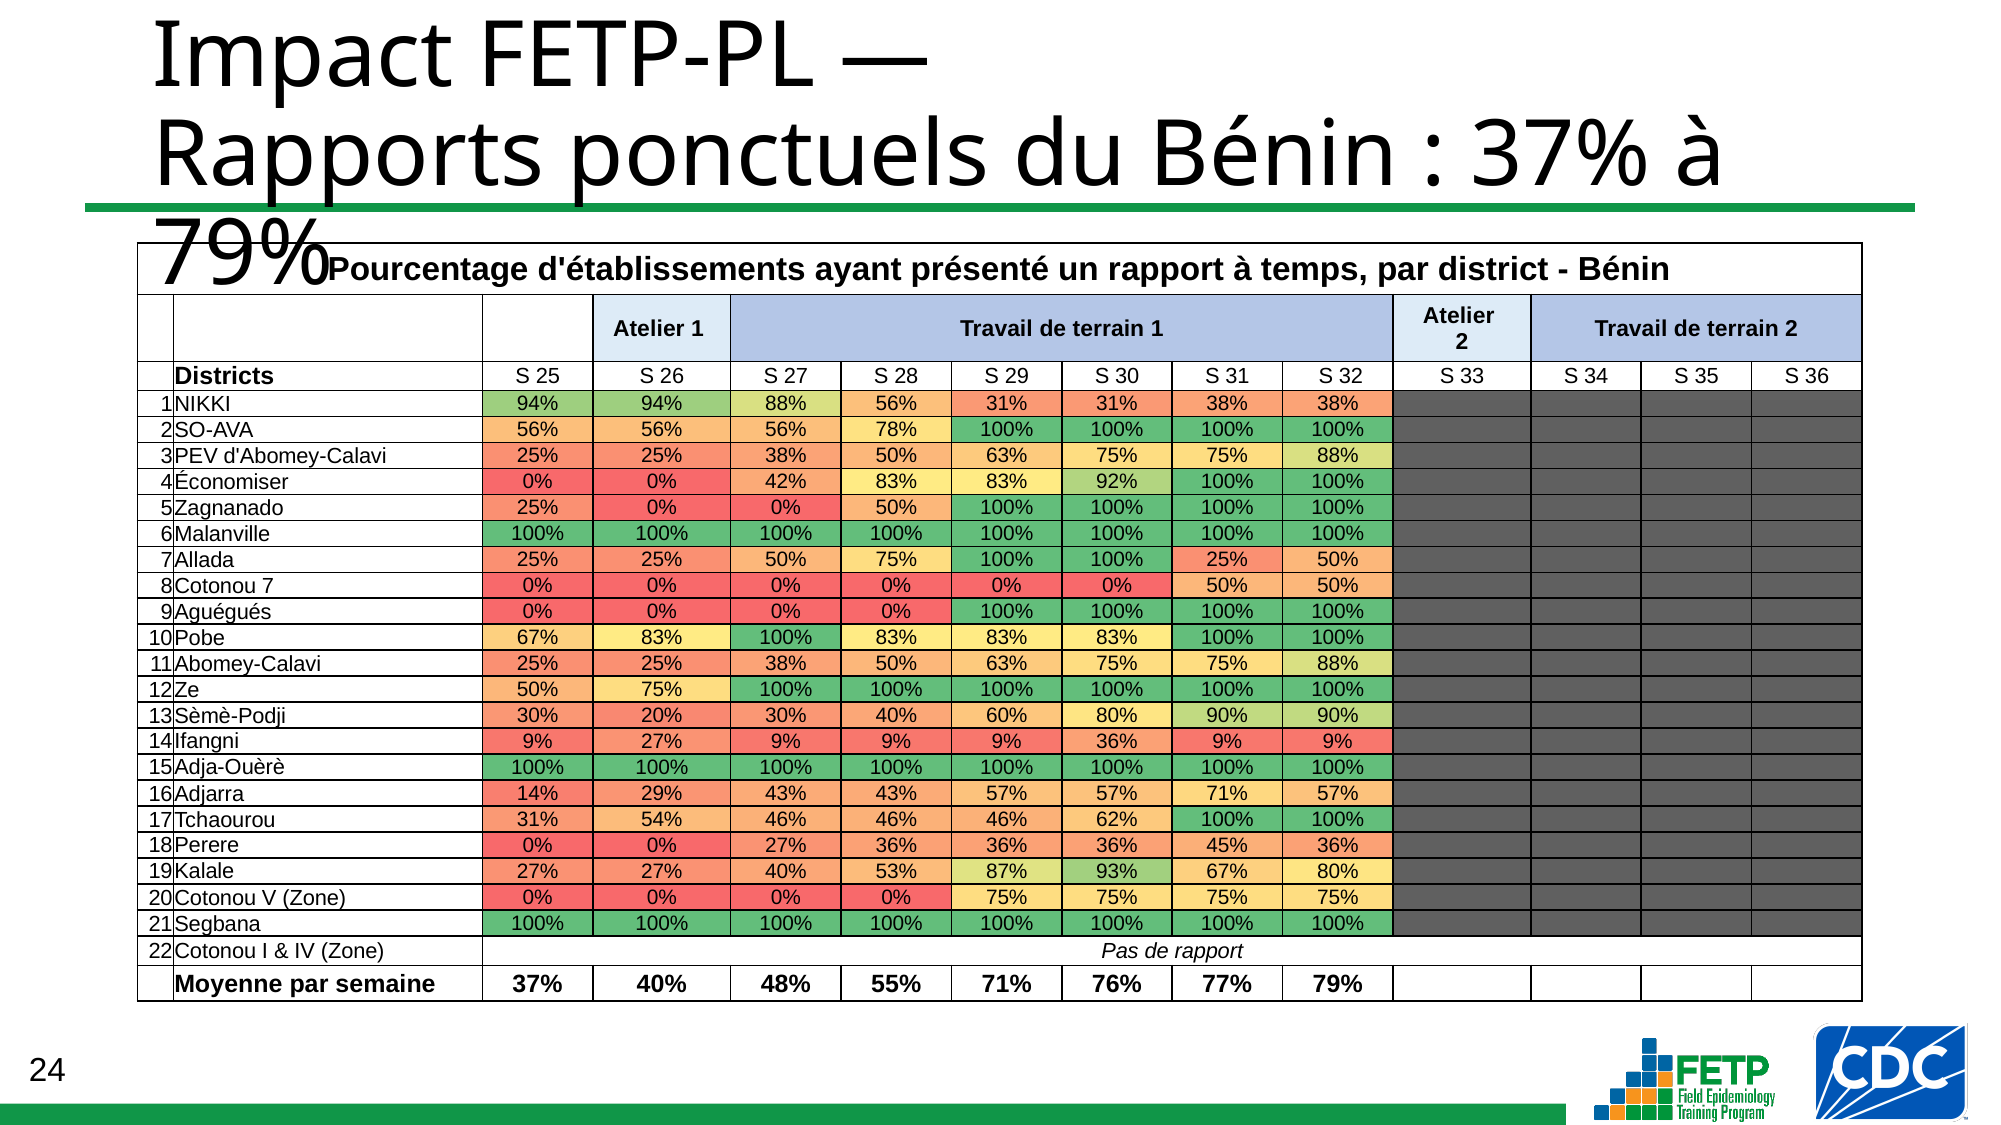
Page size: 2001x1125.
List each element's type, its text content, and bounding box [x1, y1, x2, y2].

table_cell Aguégués [174, 599, 482, 623]
table_cell [1532, 859, 1640, 883]
table_cell 100% [1173, 807, 1282, 831]
table_cell 13 [138, 703, 173, 727]
table_cell [1394, 911, 1530, 935]
table_cell [1752, 677, 1861, 701]
table_cell [1642, 443, 1751, 468]
table_cell [1394, 521, 1530, 546]
table_cell 54% [594, 807, 730, 831]
table_cell S 31 [1173, 362, 1282, 390]
table_cell PEV d'Abomey-Calavi [174, 443, 482, 468]
table_cell 9% [483, 729, 592, 753]
table_cell 100% [1283, 625, 1392, 649]
table_cell 100% [1173, 521, 1282, 546]
table_cell 55% [842, 966, 951, 1000]
table_cell [1532, 573, 1640, 597]
table_cell [1394, 833, 1530, 857]
table_cell 100% [952, 417, 1061, 442]
table_cell 25% [483, 547, 592, 572]
table_cell 11 [138, 651, 173, 675]
table_cell [1752, 807, 1861, 831]
table_cell 100% [731, 625, 840, 649]
table_cell [1752, 966, 1861, 1000]
table_cell 75% [1173, 443, 1282, 468]
table_cell [1752, 755, 1861, 779]
table_cell 92% [1063, 469, 1171, 494]
table_cell 5 [138, 495, 173, 520]
table_cell 100% [1283, 495, 1392, 520]
table_cell Ifangni [174, 729, 482, 753]
table_cell 9% [731, 729, 840, 753]
table_cell 2 [138, 417, 173, 442]
table_cell [1532, 495, 1640, 520]
table_cell 75% [1173, 651, 1282, 675]
table_cell [1394, 547, 1530, 572]
table_cell 25% [594, 651, 730, 675]
table_cell 31% [1063, 391, 1171, 416]
table_cell 9% [1173, 729, 1282, 753]
table_cell 100% [952, 495, 1061, 520]
table_cell 20% [594, 703, 730, 727]
table_cell 100% [1283, 469, 1392, 494]
table_cell S 26 [594, 362, 730, 390]
table_cell [1752, 417, 1861, 442]
table_cell [1642, 755, 1751, 779]
table_cell 60% [952, 703, 1061, 727]
table_cell Pobe [174, 625, 482, 649]
table_cell Abomey-Calavi [174, 651, 482, 675]
table_cell 0% [731, 495, 840, 520]
table_cell 27% [594, 859, 730, 883]
table_cell 0% [731, 573, 840, 597]
table_cell [1532, 625, 1640, 649]
table_cell 0% [483, 599, 592, 623]
table_cell 100% [1063, 547, 1171, 572]
table_cell 15 [138, 755, 173, 779]
table_cell [1394, 755, 1530, 779]
table_cell Cotonou I & IV (Zone) [174, 937, 482, 965]
table_cell 9% [1283, 729, 1392, 753]
table_cell [1394, 651, 1530, 675]
table_cell Cotonou V (Zone) [174, 885, 482, 909]
table_cell 100% [1283, 755, 1392, 779]
table_cell 100% [1283, 911, 1392, 935]
table_cell Adjarra [174, 781, 482, 805]
table_cell 9% [842, 729, 951, 753]
table_cell 50% [1283, 547, 1392, 572]
table_cell 100% [1283, 807, 1392, 831]
table_cell 38% [1283, 391, 1392, 416]
table_cell 50% [731, 547, 840, 572]
table_cell [1394, 885, 1530, 909]
table_cell [1752, 703, 1861, 727]
table_cell [1532, 911, 1640, 935]
table_cell [1642, 807, 1751, 831]
table_cell [1532, 807, 1640, 831]
table_cell 79% [1283, 966, 1392, 1000]
table_cell 88% [1283, 443, 1392, 468]
picture [1594, 1038, 1775, 1122]
table_cell Atelier 2 [1394, 295, 1530, 361]
table_cell 0% [842, 573, 951, 597]
table_cell [1394, 599, 1530, 623]
table_cell [1532, 781, 1640, 805]
table_cell [1394, 573, 1530, 597]
table_cell 38% [731, 651, 840, 675]
table_cell S 33 [1394, 362, 1530, 390]
picture [1813, 1023, 1968, 1122]
table_cell [1642, 911, 1751, 935]
table_cell Travail de terrain 1 [731, 295, 1392, 361]
table_cell 100% [952, 599, 1061, 623]
table_cell 83% [952, 469, 1061, 494]
table_cell [1532, 966, 1640, 1000]
table_cell 100% [842, 755, 951, 779]
table_cell [1394, 859, 1530, 883]
table_cell [1532, 729, 1640, 753]
table_cell 31% [483, 807, 592, 831]
table_cell [1642, 781, 1751, 805]
table_cell [1752, 651, 1861, 675]
table_cell [1752, 833, 1861, 857]
table_cell 36% [1063, 729, 1171, 753]
table_cell [1642, 859, 1751, 883]
table_cell 100% [1283, 417, 1392, 442]
table_cell 100% [731, 911, 840, 935]
table_cell 100% [842, 677, 951, 701]
table_cell 50% [842, 443, 951, 468]
table_cell S 27 [731, 362, 840, 390]
table_cell 100% [952, 755, 1061, 779]
table_cell 30% [731, 703, 840, 727]
table_cell 0% [594, 573, 730, 597]
table_cell S 25 [483, 362, 592, 390]
table_cell 100% [1063, 495, 1171, 520]
table_cell 100% [1283, 677, 1392, 701]
table_cell [1752, 547, 1861, 572]
table_cell 40% [731, 859, 840, 883]
table_cell [483, 295, 592, 361]
table_cell 90% [1173, 703, 1282, 727]
table_cell 94% [594, 391, 730, 416]
table_cell 100% [731, 521, 840, 546]
table_cell [1532, 443, 1640, 468]
table_cell [1394, 677, 1530, 701]
table_cell [1642, 966, 1751, 1000]
table_cell [1642, 573, 1751, 597]
table_cell Moyenne par semaine [174, 966, 482, 1000]
table_cell 83% [1063, 625, 1171, 649]
table_cell [1752, 469, 1861, 494]
table_cell Segbana [174, 911, 482, 935]
table_cell [1394, 417, 1530, 442]
table_cell 75% [594, 677, 730, 701]
table_cell Atelier 1 [594, 295, 730, 361]
table_cell 0% [594, 833, 730, 857]
table_cell S 32 [1283, 362, 1392, 390]
table_cell 25% [594, 547, 730, 572]
table_cell 0% [842, 599, 951, 623]
table_cell 100% [842, 911, 951, 935]
table_cell 25% [483, 443, 592, 468]
table_cell Malanville [174, 521, 482, 546]
table_cell 57% [1283, 781, 1392, 805]
table_cell 0% [731, 885, 840, 909]
table_cell 87% [952, 859, 1061, 883]
table_cell [1532, 885, 1640, 909]
table_cell [1752, 781, 1861, 805]
table_cell 100% [1283, 521, 1392, 546]
table_cell [1642, 677, 1751, 701]
table_cell 0% [594, 469, 730, 494]
table_cell [1532, 391, 1640, 416]
table_cell [1532, 755, 1640, 779]
table_cell 46% [842, 807, 951, 831]
table_cell 100% [1173, 417, 1282, 442]
table_cell 50% [842, 495, 951, 520]
table_cell 50% [842, 651, 951, 675]
table_cell [1642, 651, 1751, 675]
table_cell 8 [138, 573, 173, 597]
table_cell 100% [731, 755, 840, 779]
table_cell [1394, 625, 1530, 649]
table_cell 25% [594, 443, 730, 468]
table_cell 71% [952, 966, 1061, 1000]
table_cell Économiser [174, 469, 482, 494]
table_cell [174, 295, 482, 361]
table_cell [1394, 391, 1530, 416]
table_cell [1752, 911, 1861, 935]
table_cell 36% [952, 833, 1061, 857]
table_cell 0% [483, 833, 592, 857]
table_cell 56% [842, 391, 951, 416]
table_cell 100% [594, 521, 730, 546]
title Impact FETP-PL — Rapports ponctuels du Bénin : 37% à 79% [137, 0, 1863, 207]
table_cell 36% [842, 833, 951, 857]
table_cell S 34 [1532, 362, 1640, 390]
table_cell 77% [1173, 966, 1282, 1000]
table_cell 46% [731, 807, 840, 831]
table_cell 45% [1173, 833, 1282, 857]
table_cell [1642, 521, 1751, 546]
table_cell 27% [483, 859, 592, 883]
table_cell 100% [1063, 521, 1171, 546]
table_cell [1642, 469, 1751, 494]
table_cell [1532, 703, 1640, 727]
table_cell 75% [842, 547, 951, 572]
table_cell 16 [138, 781, 173, 805]
table_cell 36% [1063, 833, 1171, 857]
table_cell S 30 [1063, 362, 1171, 390]
table_cell 0% [952, 573, 1061, 597]
table_cell 56% [731, 417, 840, 442]
table_cell 6 [138, 521, 173, 546]
table_cell [1752, 885, 1861, 909]
table_cell 21 [138, 911, 173, 935]
table_cell [1394, 703, 1530, 727]
table_cell 0% [731, 599, 840, 623]
table_cell 94% [483, 391, 592, 416]
table_cell [1752, 859, 1861, 883]
table_cell 38% [1173, 391, 1282, 416]
table_cell 100% [952, 911, 1061, 935]
table_cell 100% [952, 547, 1061, 572]
table_cell Ze [174, 677, 482, 701]
table_cell Zagnanado [174, 495, 482, 520]
table_cell 22 [138, 937, 173, 965]
table_cell [1394, 966, 1530, 1000]
table_cell 100% [483, 521, 592, 546]
table_cell 14 [138, 729, 173, 753]
table_cell 0% [483, 885, 592, 909]
table_cell Adja-Ouèrè [174, 755, 482, 779]
table_cell 100% [1063, 911, 1171, 935]
table_cell 43% [731, 781, 840, 805]
table_cell 57% [1063, 781, 1171, 805]
table_cell 88% [731, 391, 840, 416]
table_cell 71% [1173, 781, 1282, 805]
table_cell 100% [1063, 755, 1171, 779]
table_cell S 35 [1642, 362, 1751, 390]
table_cell 0% [594, 599, 730, 623]
table_cell 25% [483, 495, 592, 520]
table_cell 0% [1063, 573, 1171, 597]
table_cell Tchaourou [174, 807, 482, 831]
table_cell 100% [1173, 677, 1282, 701]
table_cell 20 [138, 885, 173, 909]
table_cell S 28 [842, 362, 951, 390]
table_cell 36% [1283, 833, 1392, 857]
table_cell 46% [952, 807, 1061, 831]
table_cell [1752, 521, 1861, 546]
table_cell Pas de rapport [483, 937, 1861, 965]
table_cell [1642, 391, 1751, 416]
table_cell 100% [1173, 625, 1282, 649]
table_cell [1642, 729, 1751, 753]
table_cell [1532, 833, 1640, 857]
table_cell 100% [1063, 599, 1171, 623]
table_cell 42% [731, 469, 840, 494]
table_cell [1532, 469, 1640, 494]
table_cell [138, 966, 173, 1000]
table_cell 14% [483, 781, 592, 805]
table_cell [1642, 417, 1751, 442]
table_cell 17 [138, 807, 173, 831]
table_cell 100% [1173, 911, 1282, 935]
table_cell 27% [594, 729, 730, 753]
table_cell 0% [842, 885, 951, 909]
table_cell [1642, 885, 1751, 909]
table_cell 56% [594, 417, 730, 442]
table_cell 100% [1173, 495, 1282, 520]
table_cell 53% [842, 859, 951, 883]
table_cell [1752, 625, 1861, 649]
table_cell 83% [952, 625, 1061, 649]
table_cell Perere [174, 833, 482, 857]
table_cell 76% [1063, 966, 1171, 1000]
table_cell [1642, 703, 1751, 727]
table_cell 9% [952, 729, 1061, 753]
table_cell Kalale [174, 859, 482, 883]
table_cell 43% [842, 781, 951, 805]
table_cell [1394, 495, 1530, 520]
table_cell 90% [1283, 703, 1392, 727]
table_cell [1394, 781, 1530, 805]
table_header Pourcentage d'établissements ayant présenté un rapport à temps, par district - Bénin [138, 244, 1861, 294]
table_cell 50% [1283, 573, 1392, 597]
table_cell Sèmè-Podji [174, 703, 482, 727]
table_cell 75% [1063, 651, 1171, 675]
table_cell 18 [138, 833, 173, 857]
table_cell 1 [138, 391, 173, 416]
table_cell S 29 [952, 362, 1061, 390]
table_cell [1752, 599, 1861, 623]
table_cell 80% [1283, 859, 1392, 883]
table_cell 100% [1283, 599, 1392, 623]
table_cell 80% [1063, 703, 1171, 727]
table_cell [1394, 469, 1530, 494]
table_cell [138, 295, 173, 361]
table_cell 63% [952, 651, 1061, 675]
table_cell 67% [483, 625, 592, 649]
table_cell 83% [594, 625, 730, 649]
table_cell 100% [483, 911, 592, 935]
table_cell 12 [138, 677, 173, 701]
table_cell 75% [1063, 885, 1171, 909]
table_cell 83% [842, 469, 951, 494]
table_cell 100% [842, 521, 951, 546]
table_cell 88% [1283, 651, 1392, 675]
table_cell 100% [1173, 469, 1282, 494]
table_cell 75% [1173, 885, 1282, 909]
table_cell [1394, 443, 1530, 468]
table_cell [138, 362, 173, 390]
table_cell 67% [1173, 859, 1282, 883]
table_cell Allada [174, 547, 482, 572]
table_cell [1532, 599, 1640, 623]
table_cell 37% [483, 966, 592, 1000]
table_cell 78% [842, 417, 951, 442]
table_cell 83% [842, 625, 951, 649]
table_cell [1532, 521, 1640, 546]
table_cell NIKKI [174, 391, 482, 416]
table_cell 10 [138, 625, 173, 649]
table_cell 48% [731, 966, 840, 1000]
table_cell [1394, 807, 1530, 831]
table_cell SO-AVA [174, 417, 482, 442]
table_cell 9 [138, 599, 173, 623]
table_cell 100% [731, 677, 840, 701]
table_cell Cotonou 7 [174, 573, 482, 597]
table_cell [1532, 651, 1640, 675]
table_cell 40% [594, 966, 730, 1000]
table_cell 4 [138, 469, 173, 494]
table_cell 50% [1173, 573, 1282, 597]
table_cell 31% [952, 391, 1061, 416]
table_cell S 36 [1752, 362, 1861, 390]
table_cell Travail de terrain 2 [1532, 295, 1861, 361]
table_cell [1642, 547, 1751, 572]
table_cell [1642, 833, 1751, 857]
table_cell 100% [1063, 677, 1171, 701]
table_cell 100% [952, 521, 1061, 546]
table_cell 56% [483, 417, 592, 442]
table_cell 7 [138, 547, 173, 572]
table_cell 75% [952, 885, 1061, 909]
table_cell 93% [1063, 859, 1171, 883]
table_cell 100% [594, 755, 730, 779]
table_cell 63% [952, 443, 1061, 468]
table_cell [1642, 495, 1751, 520]
table_cell 30% [483, 703, 592, 727]
table_cell 57% [952, 781, 1061, 805]
table_cell [1532, 417, 1640, 442]
table_cell 29% [594, 781, 730, 805]
table_cell [1752, 495, 1861, 520]
table_cell 0% [594, 885, 730, 909]
table_cell [1394, 729, 1530, 753]
table_cell 0% [483, 469, 592, 494]
table_cell 19 [138, 859, 173, 883]
table_cell 100% [594, 911, 730, 935]
table_cell 100% [1063, 417, 1171, 442]
table_cell [1642, 625, 1751, 649]
table_cell 50% [483, 677, 592, 701]
table_cell 100% [1173, 755, 1282, 779]
table_cell 0% [594, 495, 730, 520]
table_cell [1752, 443, 1861, 468]
table_cell 40% [842, 703, 951, 727]
table_cell 100% [1173, 599, 1282, 623]
table_cell Districts [174, 362, 482, 390]
table_cell [1752, 391, 1861, 416]
table_cell [1642, 599, 1751, 623]
table_cell 38% [731, 443, 840, 468]
table_cell 3 [138, 443, 173, 468]
table_cell 75% [1063, 443, 1171, 468]
table_cell [1532, 677, 1640, 701]
table_cell 62% [1063, 807, 1171, 831]
table_cell 25% [1173, 547, 1282, 572]
table_cell 25% [483, 651, 592, 675]
table_cell [1532, 547, 1640, 572]
table_cell 100% [952, 677, 1061, 701]
table_cell 27% [731, 833, 840, 857]
table_cell 75% [1283, 885, 1392, 909]
table_cell [1752, 573, 1861, 597]
table_cell 0% [483, 573, 592, 597]
table_cell 100% [483, 755, 592, 779]
table_cell [1752, 729, 1861, 753]
